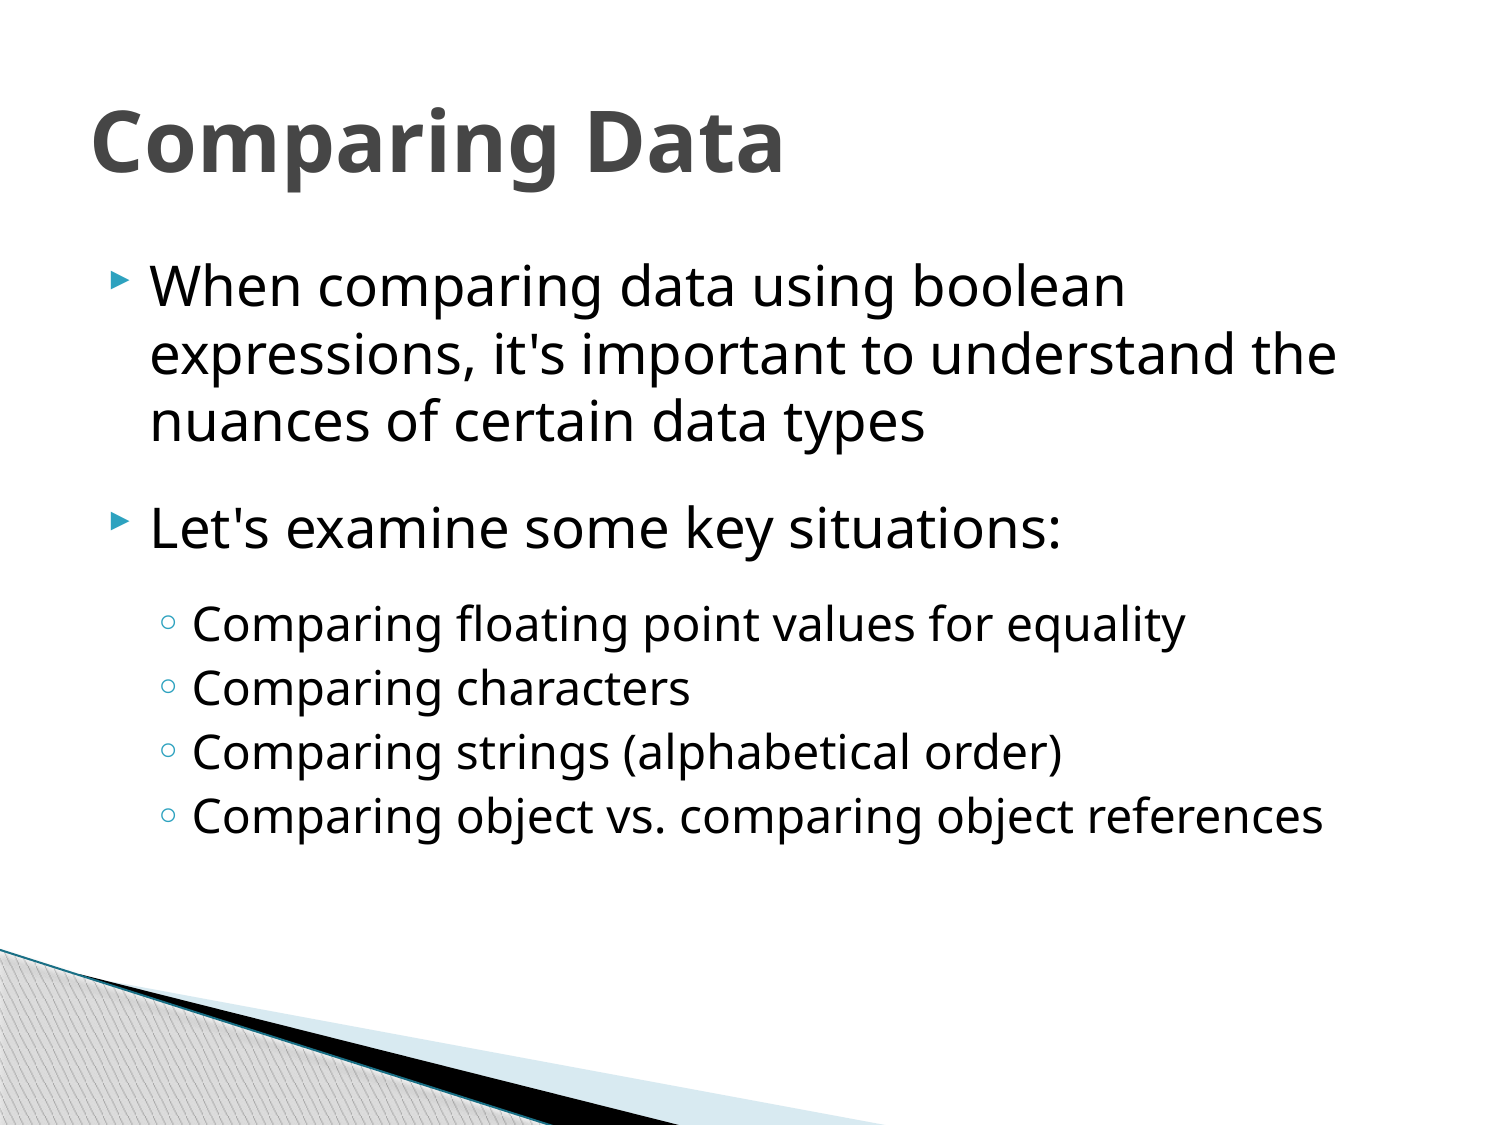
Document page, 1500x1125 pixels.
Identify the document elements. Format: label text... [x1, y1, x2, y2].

list When comparing data using boolean expressions, it's important to understand the nuances of certain data types Let's examine some key situations: Comparing floating point values for equality Comparing characters Comparing strings (alphabetical order) Comparing object vs. comparing object references [75, 243, 1425, 986]
title Comparing Data [75, 45, 1425, 233]
